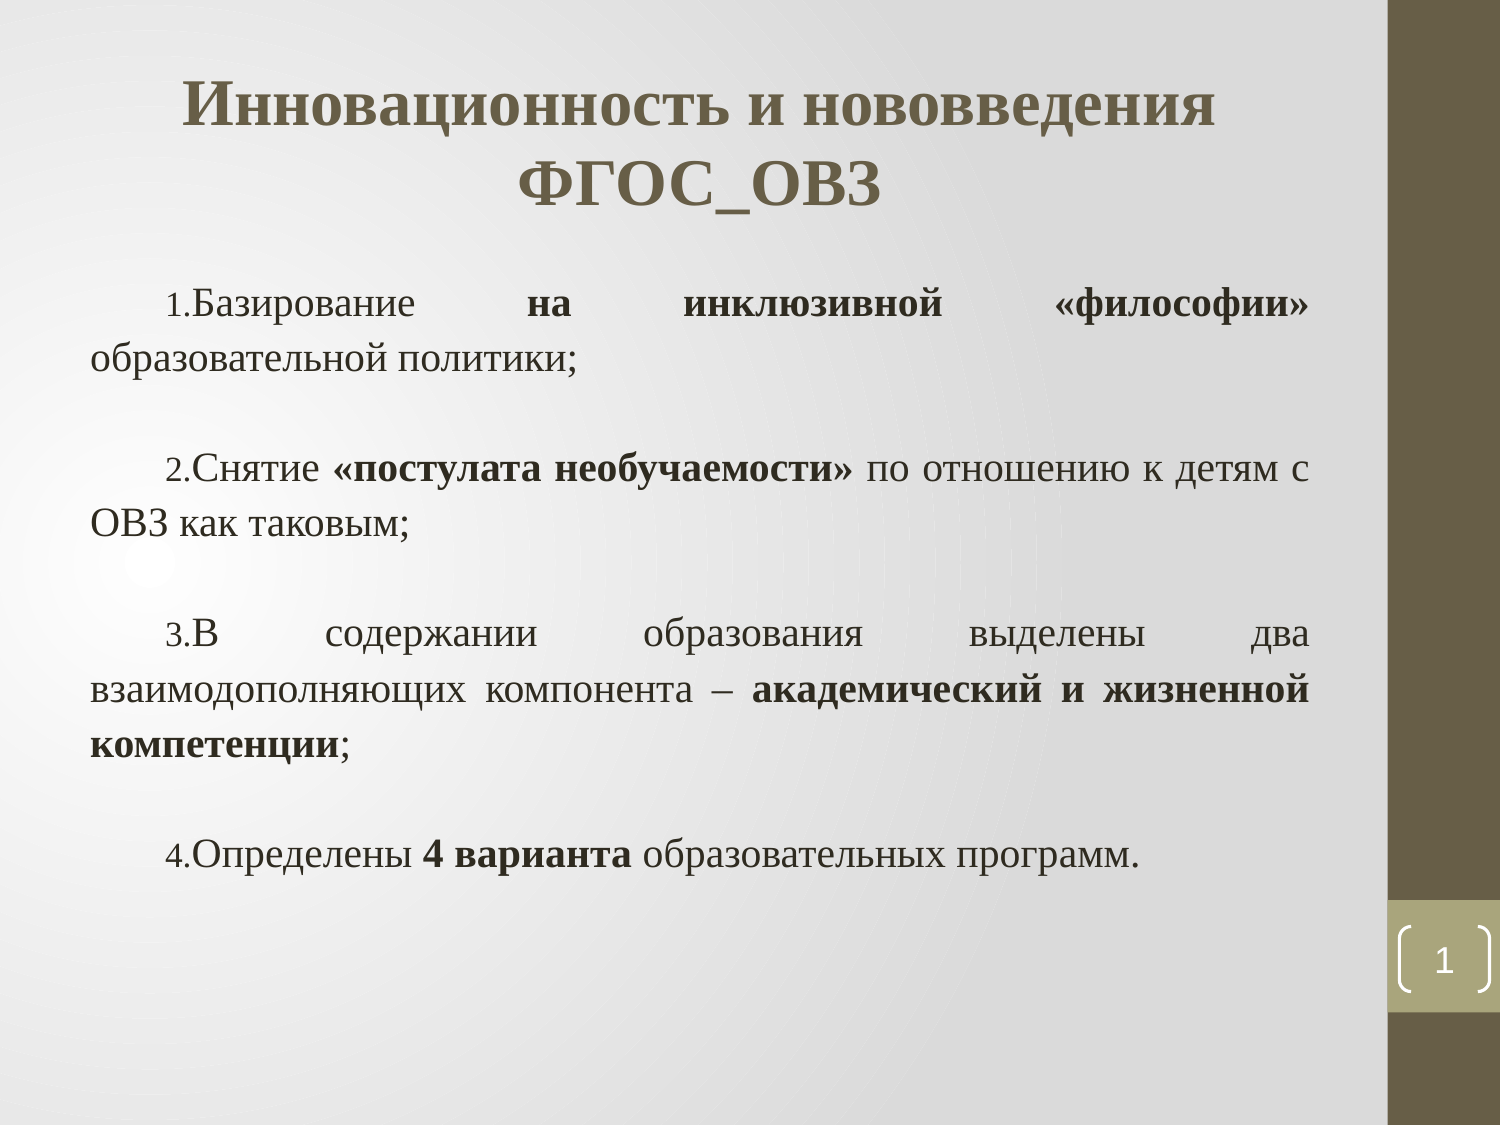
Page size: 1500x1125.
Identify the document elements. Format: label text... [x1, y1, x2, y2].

slide_number 1 [1397, 924, 1492, 994]
title Инновационность и нововведения ФГОС_ОВЗ [75, 45, 1325, 233]
list Базирование на инклюзивной «философии» образовательной политики; Снятие «постулата необучаемости» по отношению к детям с ОВЗ как таковым; В содержании образования выделены два взаимодополняющих компонента – академический и жизненной компетенции; Определены 4 варианта образовательных программ. [75, 262, 1325, 1050]
